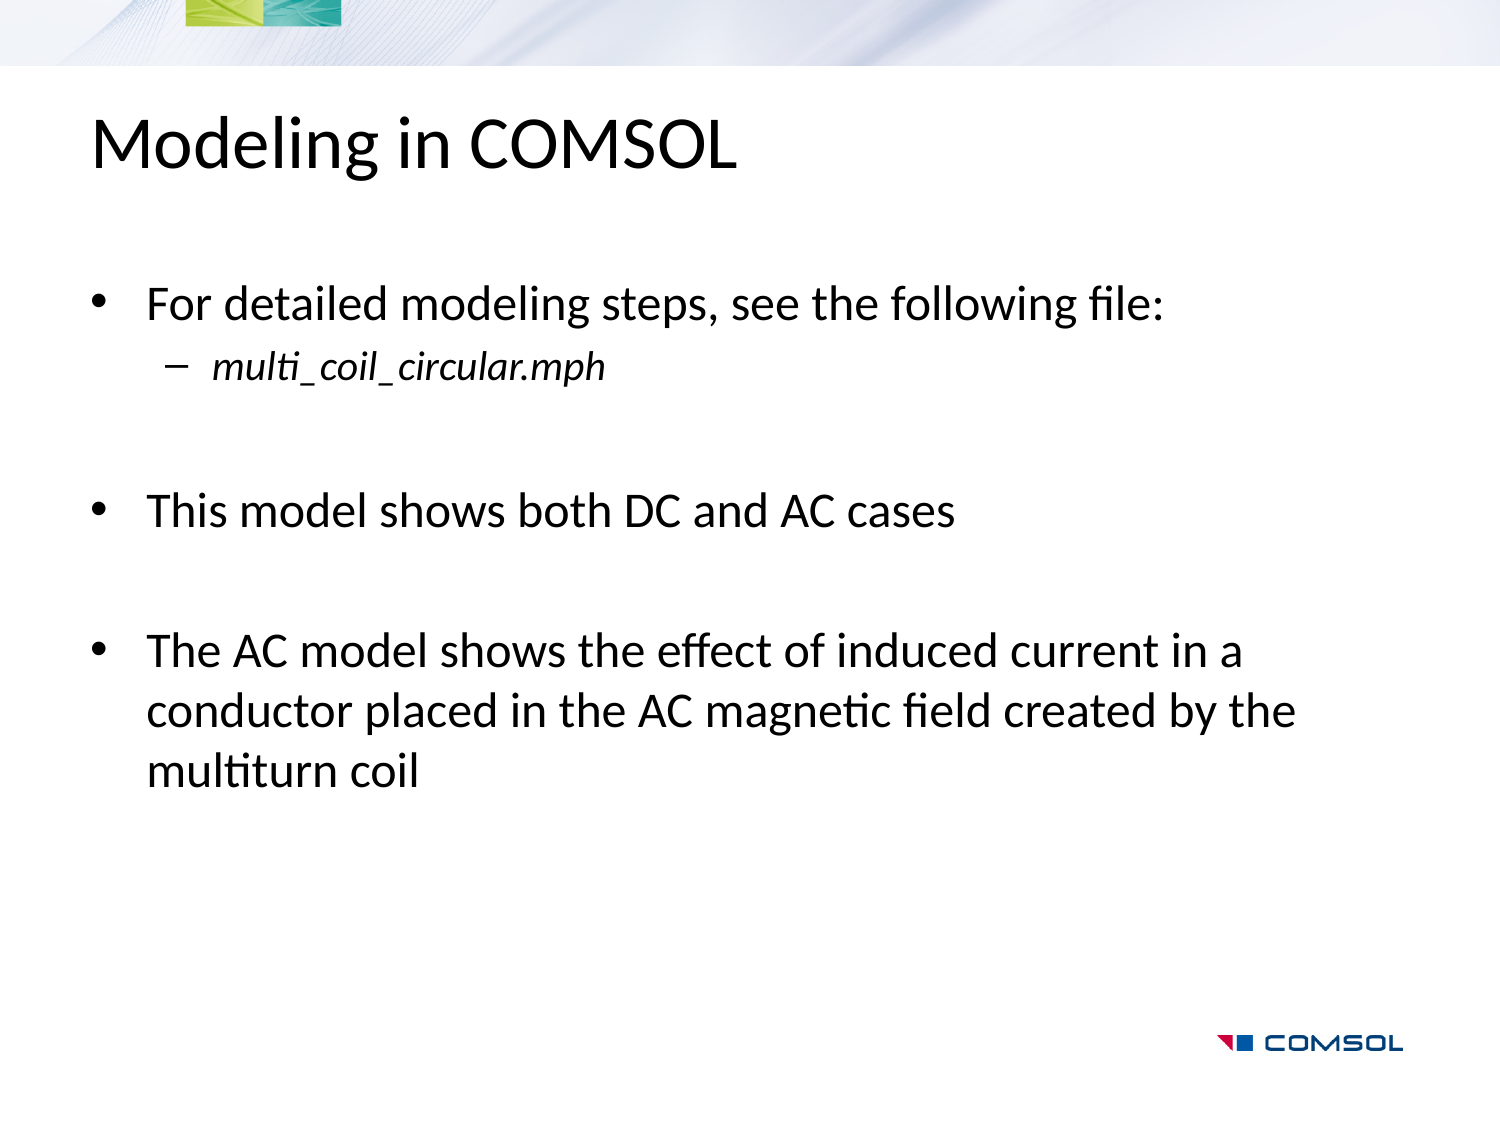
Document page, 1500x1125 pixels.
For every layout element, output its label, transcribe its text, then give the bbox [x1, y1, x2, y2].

title Modeling in COMSOL [75, 45, 1425, 233]
picture [0, 0, 1500, 1125]
list For detailed modeling steps, see the following file: multi_coil_circular.mph This model shows both DC and AC cases The AC model shows the effect of induced current in a conductor placed in the AC magnetic field created by the multiturn coil [75, 262, 1425, 1005]
